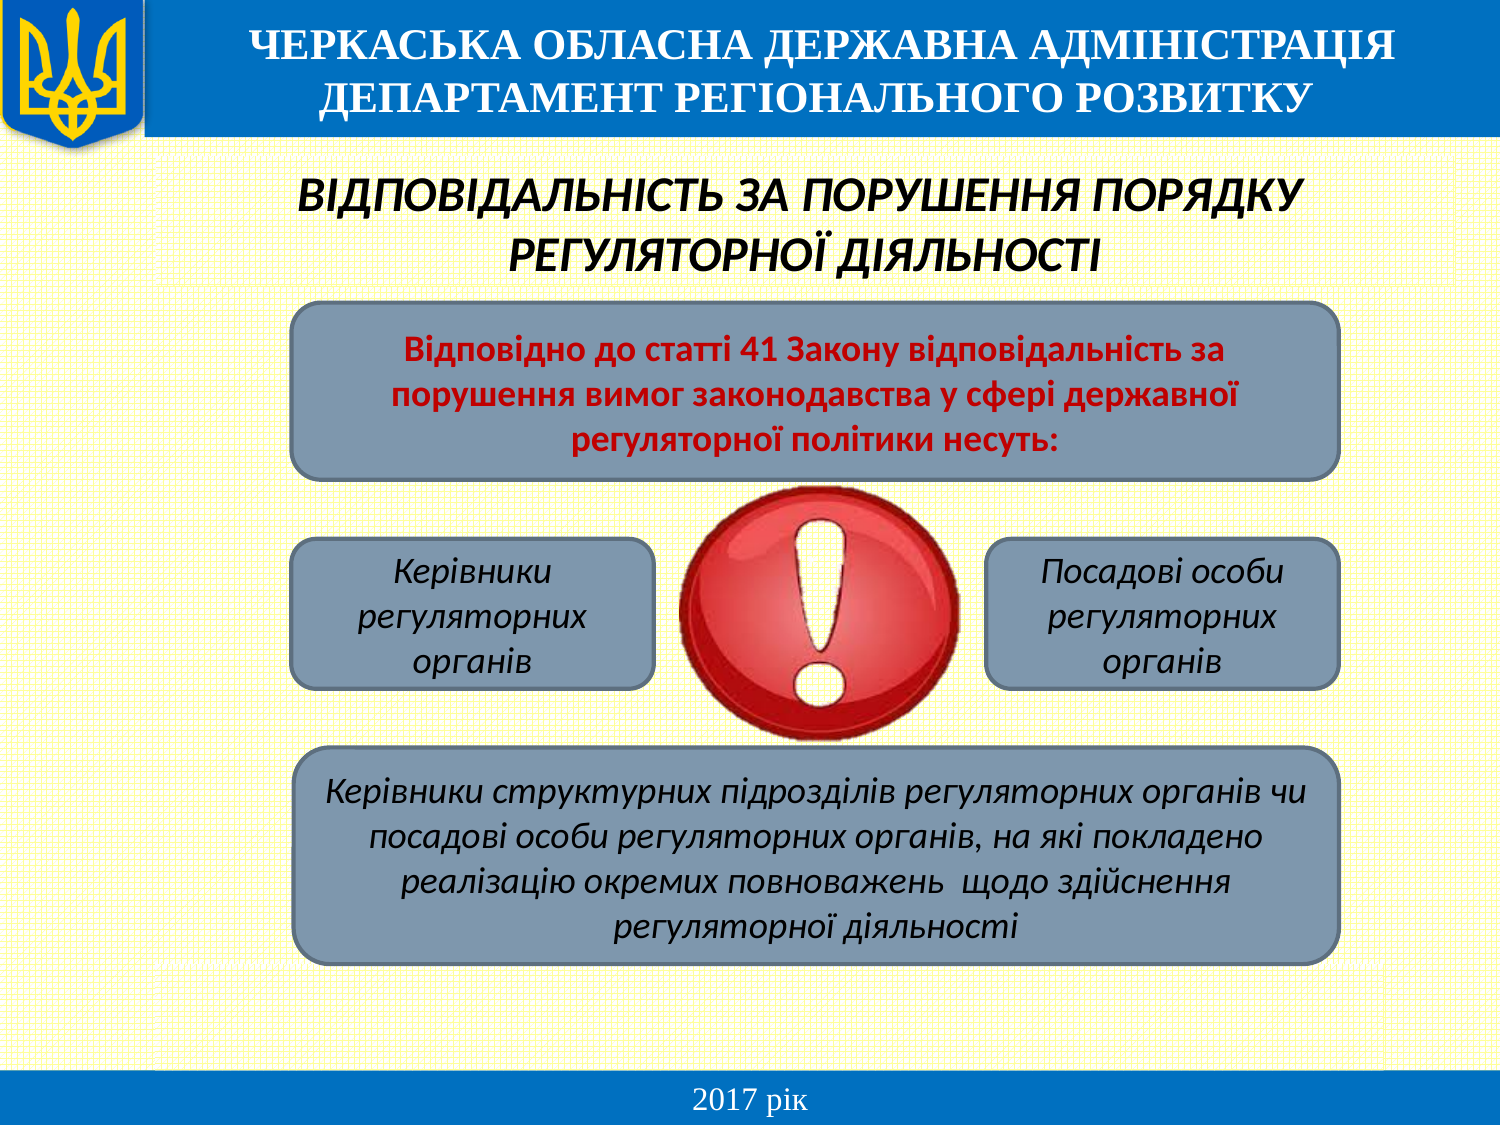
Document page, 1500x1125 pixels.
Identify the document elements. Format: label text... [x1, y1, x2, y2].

text_box Керівники регуляторних органів [289, 536, 656, 691]
text_box Посадові особи регуляторних органів [984, 536, 1341, 691]
list [0, 285, 1483, 1012]
text_box Керівники структурних підрозділів регуляторних органів чи посадові особи регуляторних органів, на які покладено реалізацію окремих повноважень щодо здійснення регуляторної діяльності [291, 745, 1342, 967]
title ЧЕРКАСЬКА ОБЛАСНА ДЕРЖАВНА АДМІНІСТРАЦІЯ ДЕПАРТАМЕНТ РЕГІОНАЛЬНОГО РОЗВИТКУ [151, 0, 1500, 138]
list 2017 рік [0, 1070, 1500, 1125]
text_box [155, 1012, 1384, 1071]
text_box Відповідно до статті 41 Закону відповідальність за порушення вимог законодавства у сфері державної регуляторної політики несуть: [289, 300, 1341, 482]
text_box ВІДПОВІДАЛЬНІСТЬ ЗА ПОРУШЕННЯ ПОРЯДКУ РЕГУЛЯТОРНОЇ ДІЯЛЬНОСТІ [155, 155, 1455, 285]
picture [0, 0, 145, 151]
picture [678, 485, 961, 742]
